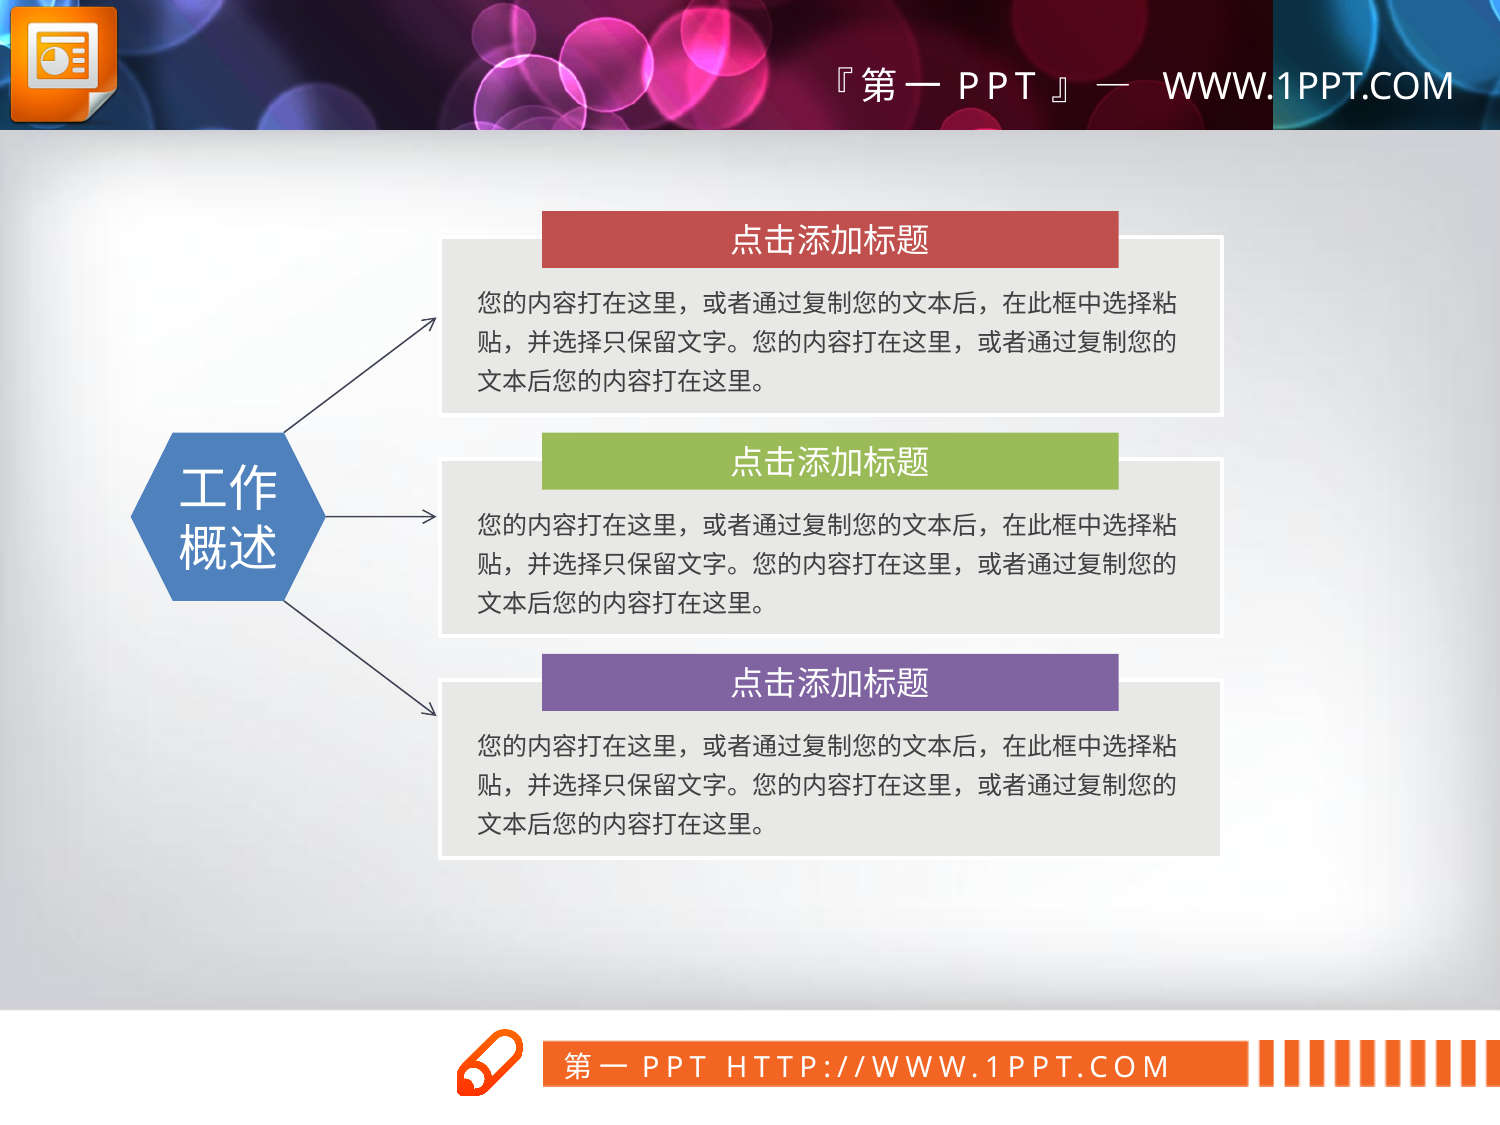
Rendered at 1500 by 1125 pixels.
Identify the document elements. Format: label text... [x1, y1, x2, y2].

text_box [438, 235, 1224, 417]
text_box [283, 600, 437, 717]
picture [0, 0, 1500, 1012]
text_box 点击添加标题 [540, 209, 1121, 270]
text_box 您的内容打在这里，或者通过复制您的文本后，在此框中选择粘贴，并选择只保留文字。您的内容打在这里，或者通过复制您的文本后您的内容打在这里。 [466, 273, 1211, 401]
text_box 您的内容打在这里，或者通过复制您的文本后，在此框中选择粘贴，并选择只保留文字。您的内容打在这里，或者通过复制您的文本后您的内容打在这里。 [466, 716, 1211, 844]
text_box 点击添加标题 [540, 430, 1121, 492]
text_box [283, 317, 437, 433]
text_box 点击添加标题 [540, 652, 1121, 713]
text_box 工作概述 [128, 430, 328, 603]
text_box [438, 457, 1224, 638]
text_box [438, 678, 1224, 860]
picture [543, 1040, 1500, 1087]
text_box 您的内容打在这里，或者通过复制您的文本后，在此框中选择粘贴，并选择只保留文字。您的内容打在这里，或者通过复制您的文本后您的内容打在这里。 [466, 494, 1211, 623]
